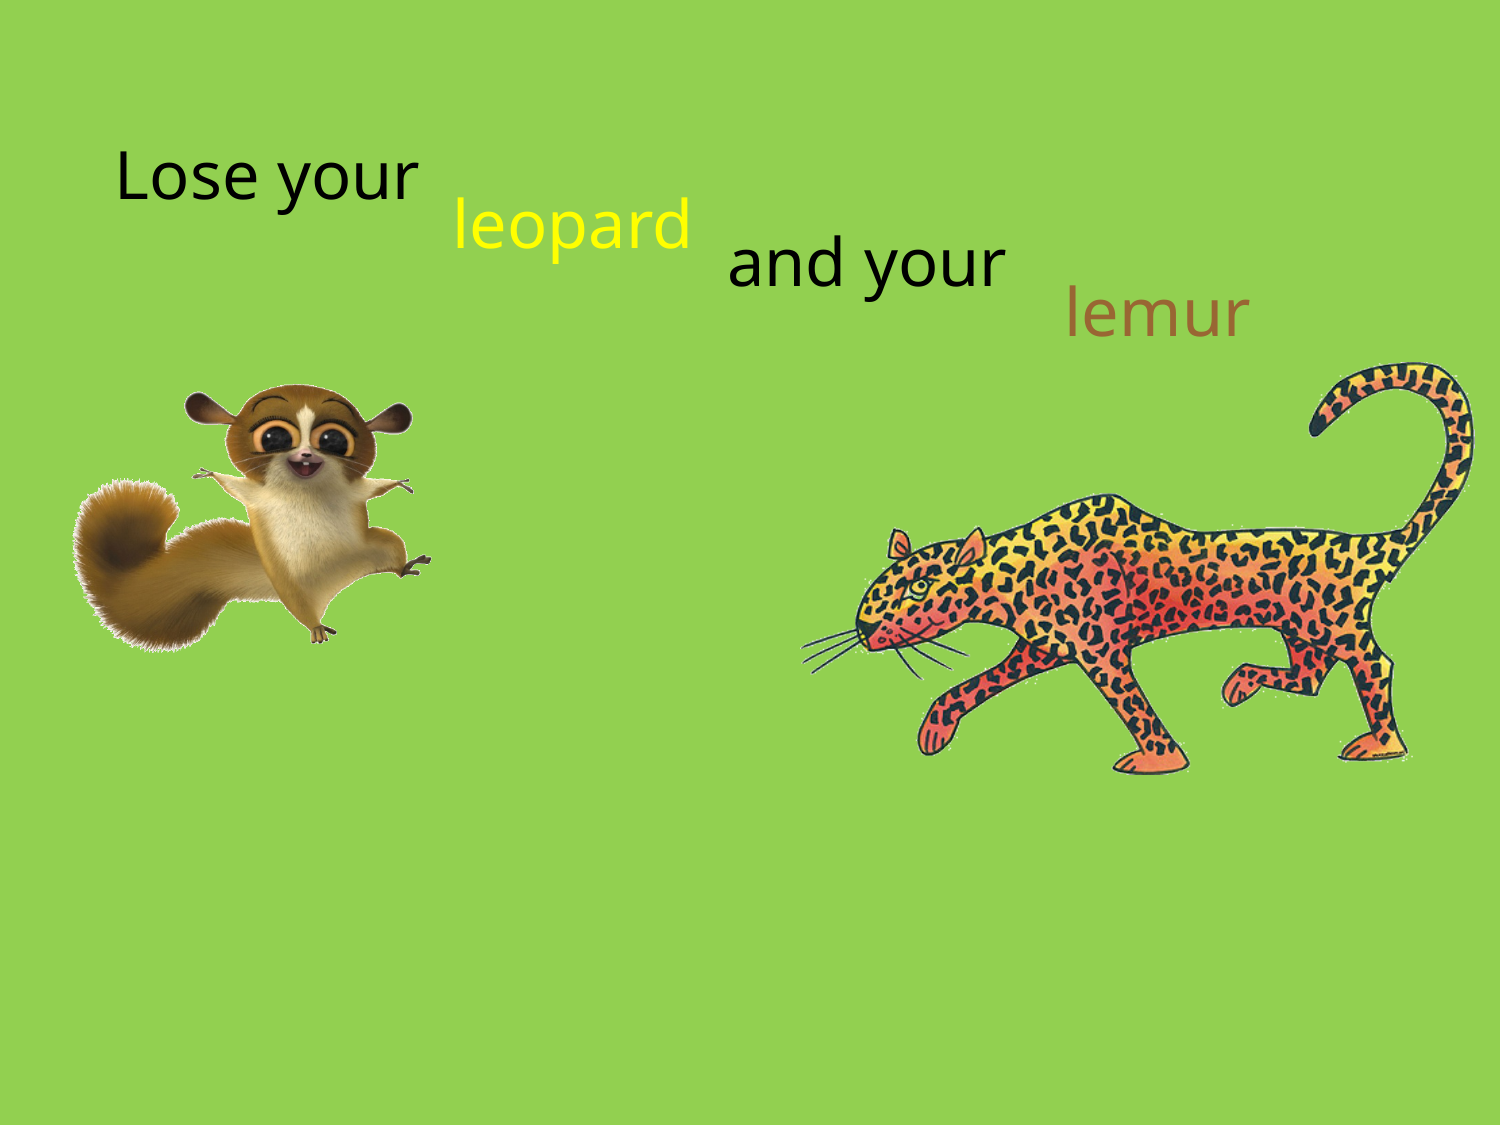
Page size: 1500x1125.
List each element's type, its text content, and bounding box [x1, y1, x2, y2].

list Lose your [99, 125, 438, 263]
picture [799, 362, 1476, 775]
text_box lemur [1050, 262, 1388, 358]
text_box and your [712, 212, 1125, 308]
text_box leopard [437, 174, 788, 270]
picture [62, 374, 438, 657]
